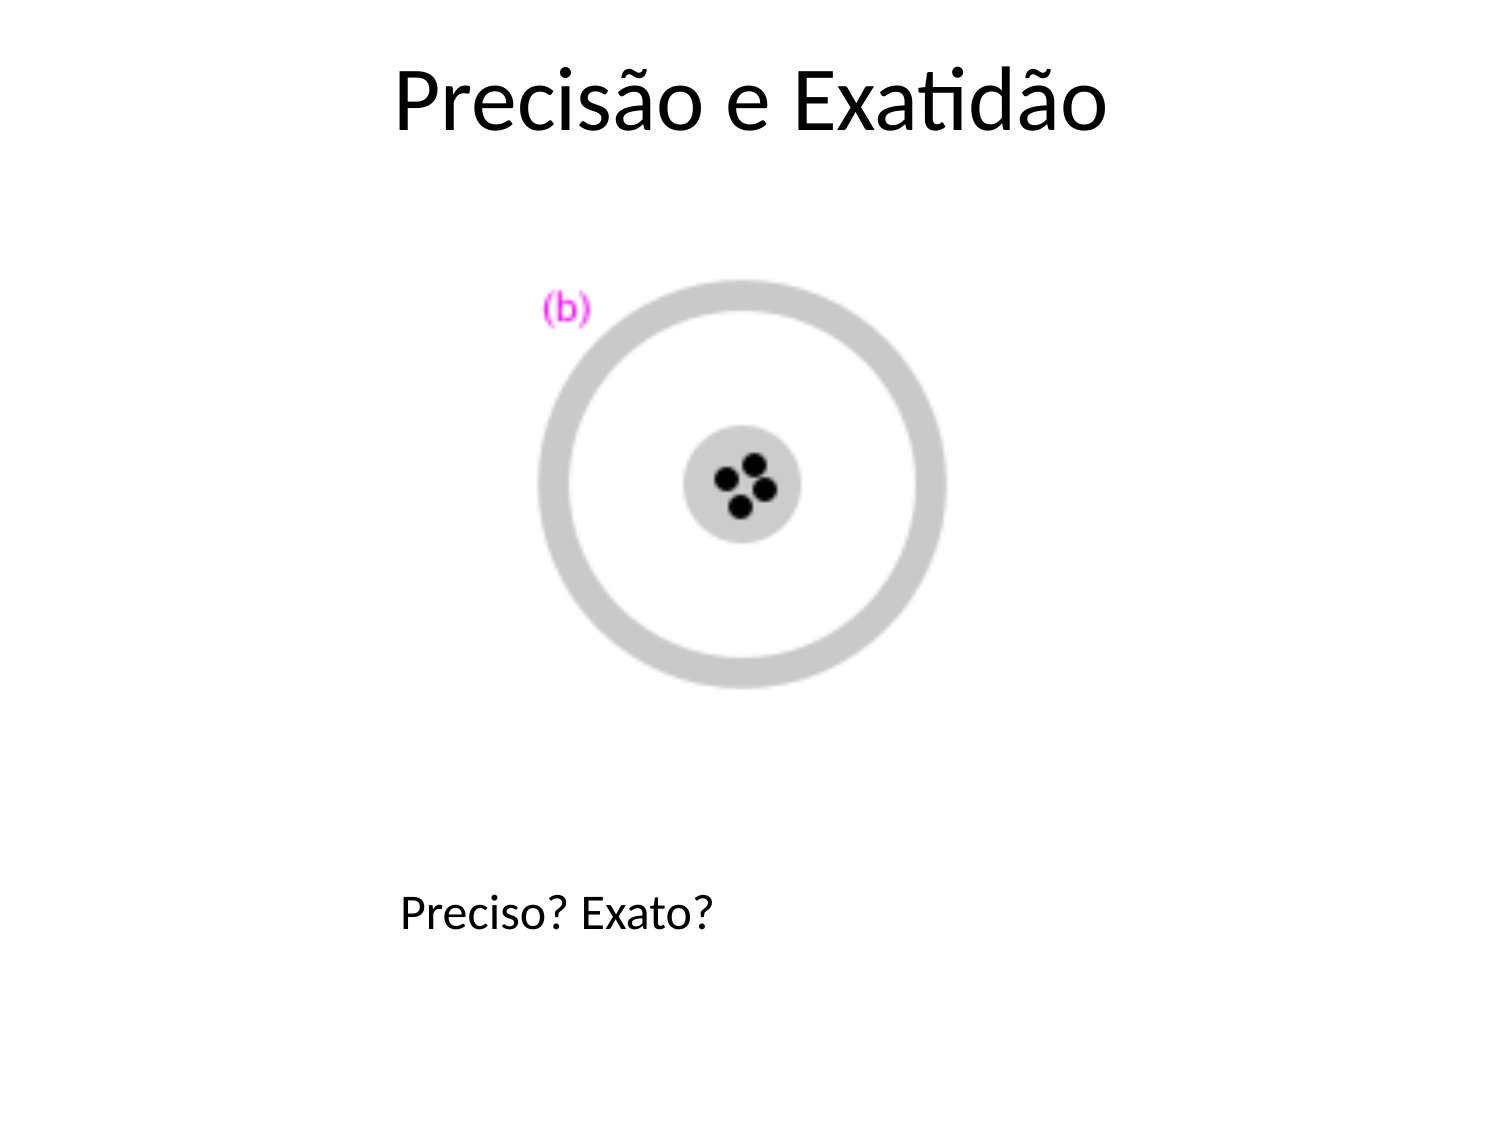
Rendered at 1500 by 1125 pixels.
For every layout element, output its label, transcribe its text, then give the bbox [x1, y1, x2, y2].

picture [407, 266, 976, 725]
text_box Preciso? Exato? [385, 872, 1012, 947]
title Precisão e Exatidão [76, 0, 1427, 188]
